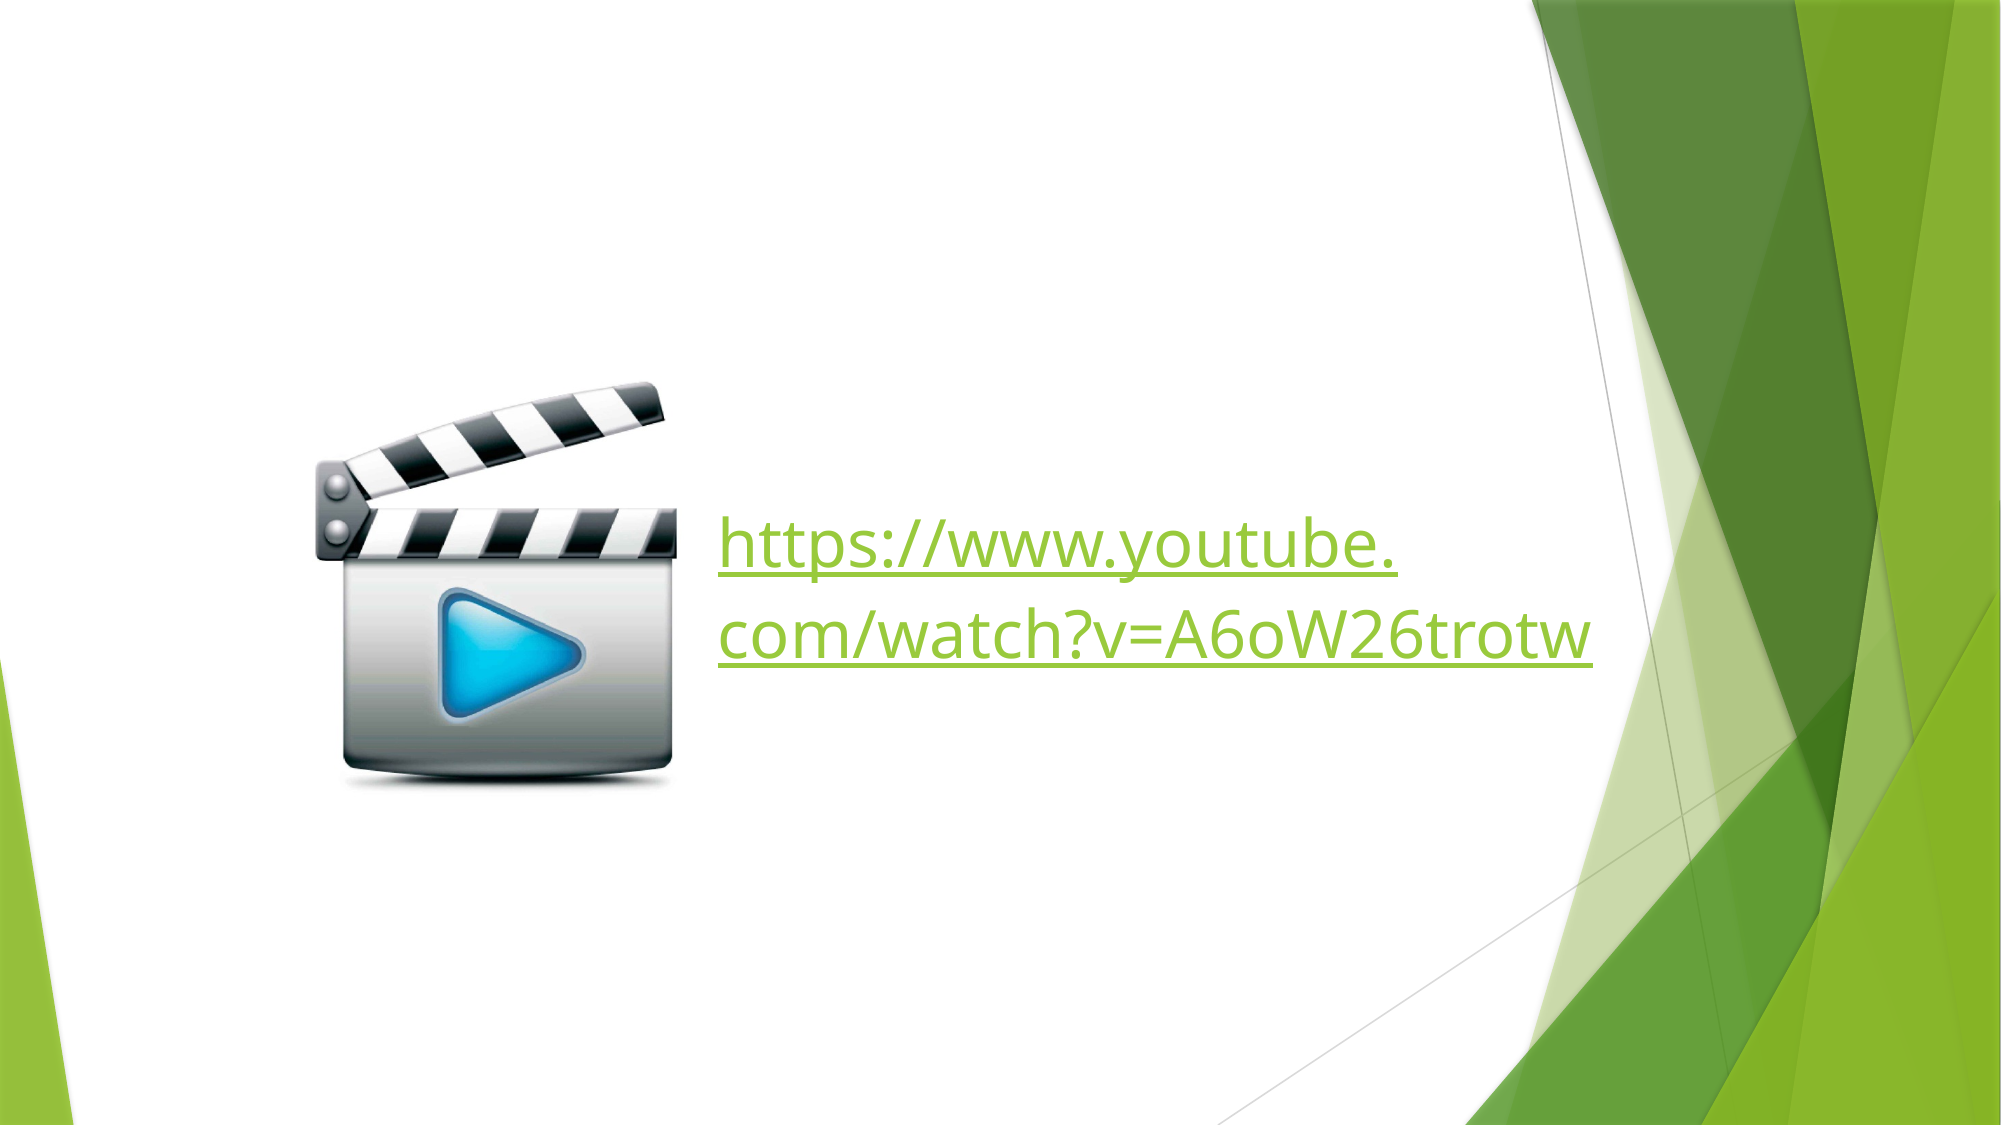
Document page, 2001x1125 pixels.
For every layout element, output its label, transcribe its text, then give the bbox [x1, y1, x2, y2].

text_box https://www.youtube. com/watch?v=A6oW26trotw [743, 493, 1608, 690]
picture [246, 342, 740, 836]
